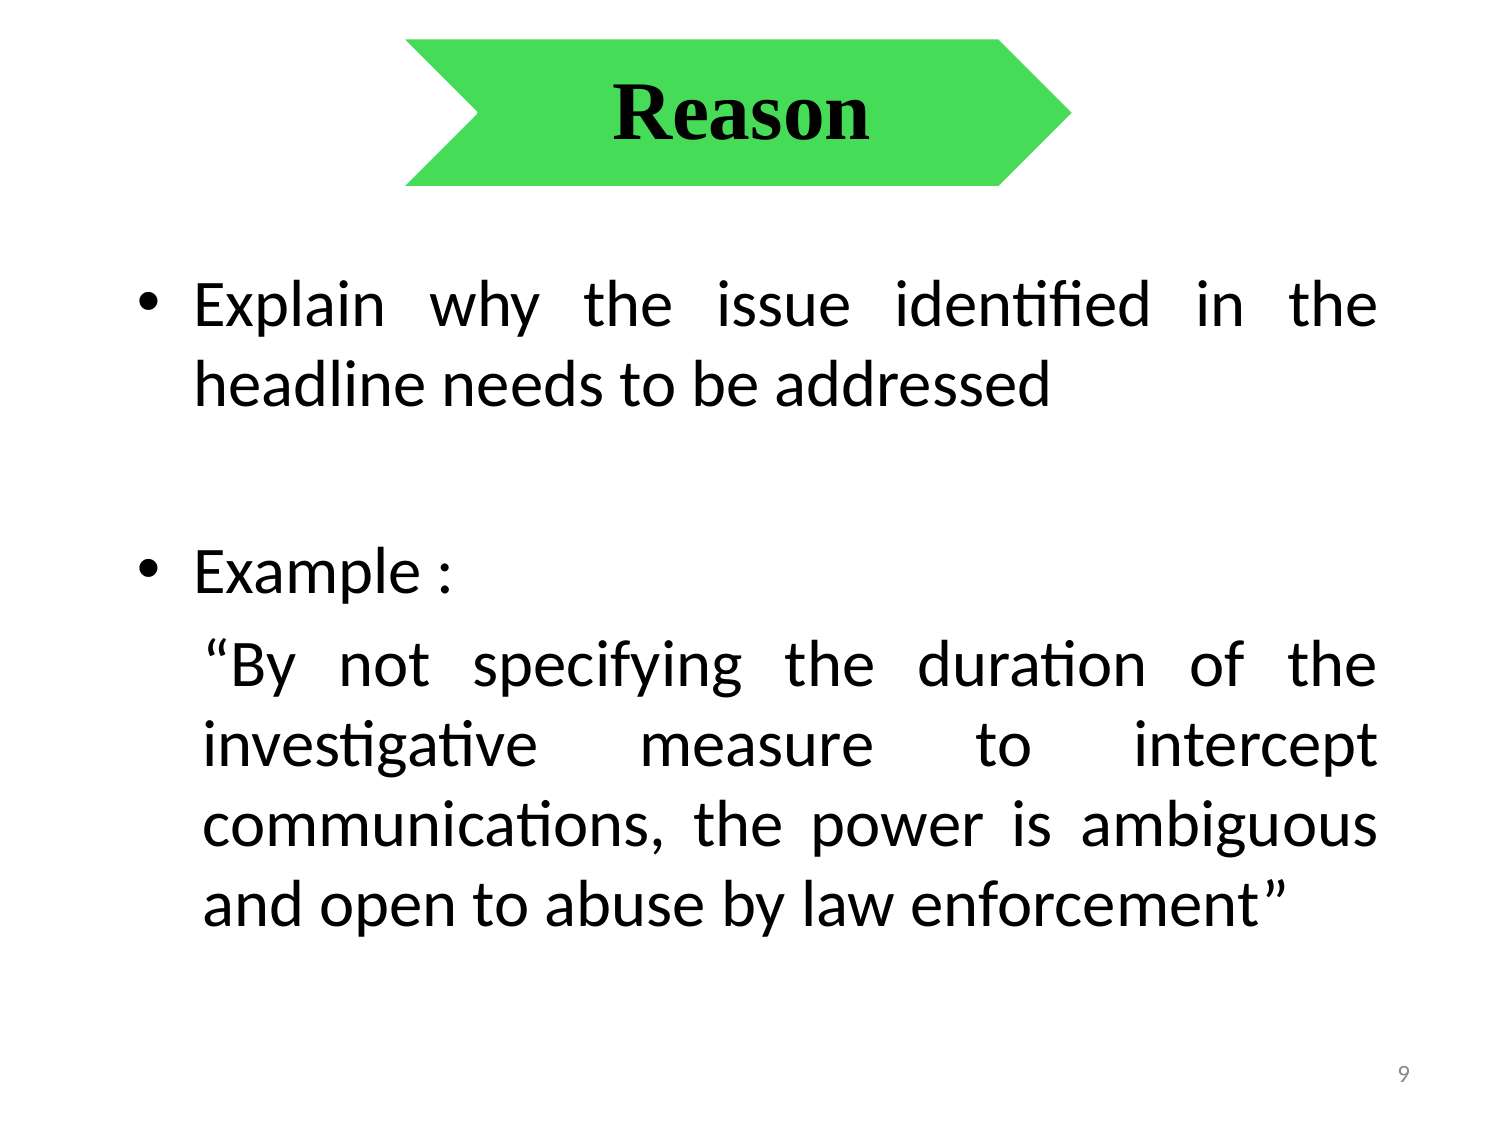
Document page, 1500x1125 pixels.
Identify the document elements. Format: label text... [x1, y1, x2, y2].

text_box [399, 36, 1076, 189]
text_box Explain why the issue identified in the headline needs to be addressed Example : “By not specifying the duration of the investigative measure to intercept communications, the power is ambiguous and open to abuse by law enforcement” [122, 252, 1394, 1077]
slide_number 9 [1074, 1042, 1425, 1103]
